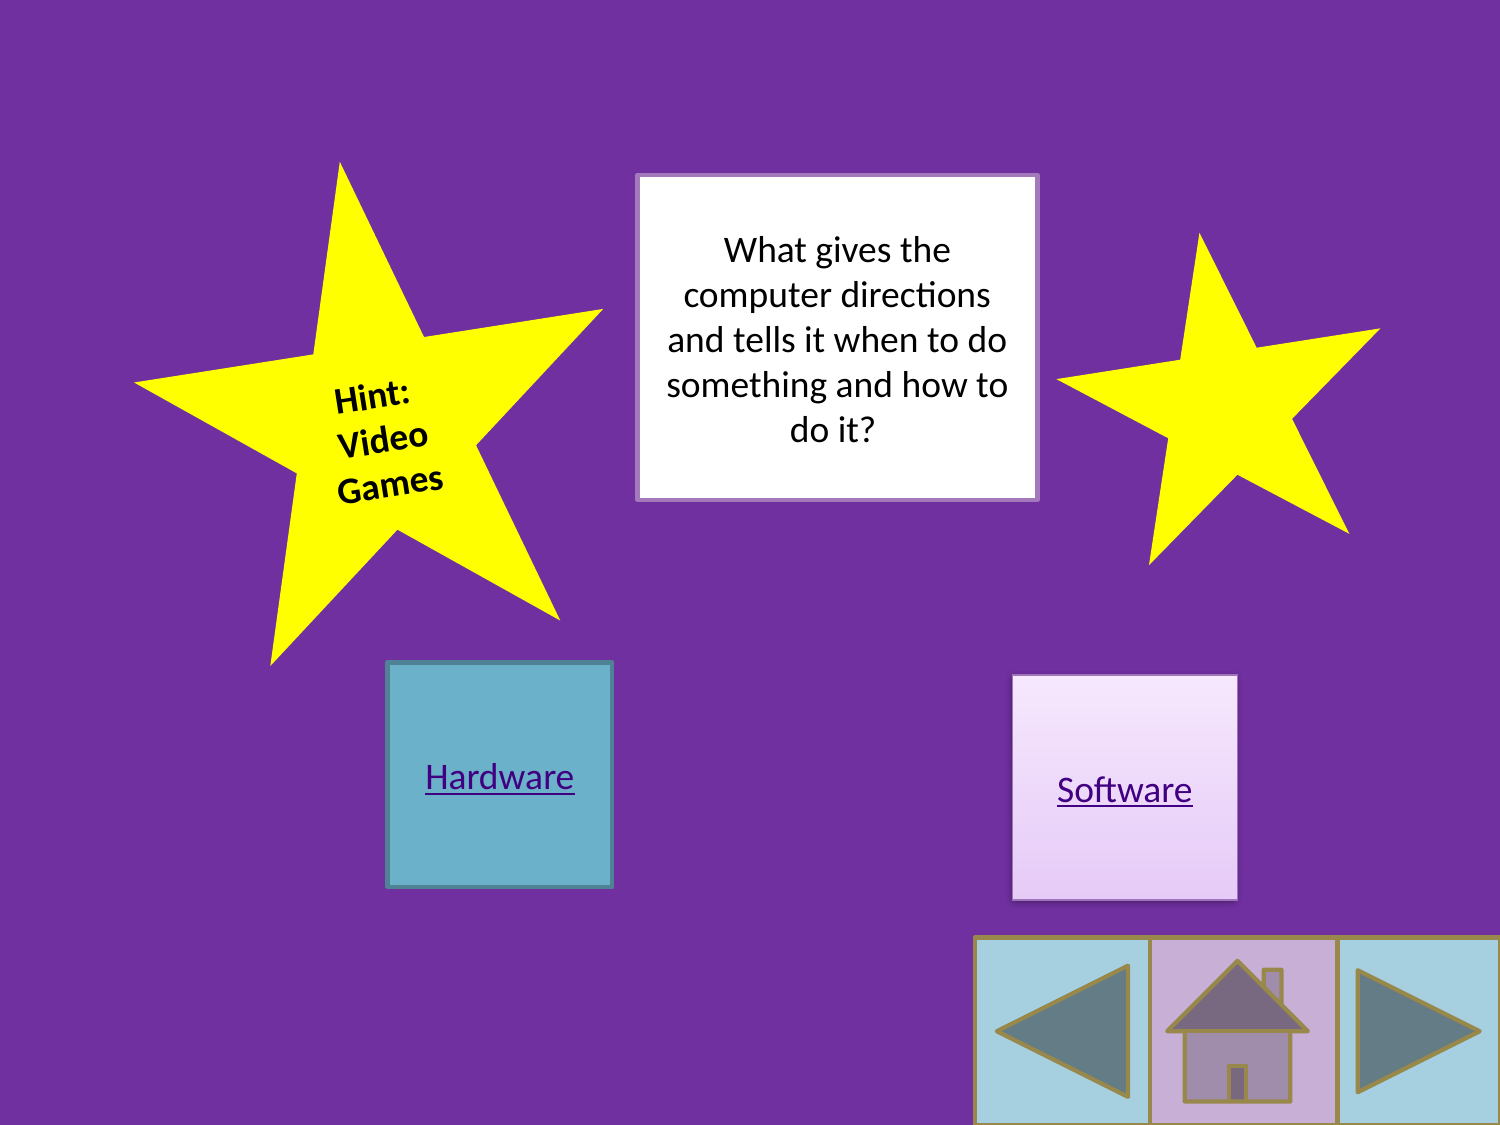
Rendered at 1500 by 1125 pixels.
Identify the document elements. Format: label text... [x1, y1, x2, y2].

text_box What gives the computer directions and tells it when to do something and how to do it? [635, 173, 1040, 502]
text_box [1054, 230, 1383, 568]
text_box Hint: Video Games [131, 159, 606, 668]
text_box [1335, 935, 1500, 1125]
text_box [973, 935, 1152, 1125]
text_box [1152, 935, 1335, 1125]
text_box Hardware [385, 660, 614, 889]
text_box Software [1012, 674, 1238, 901]
